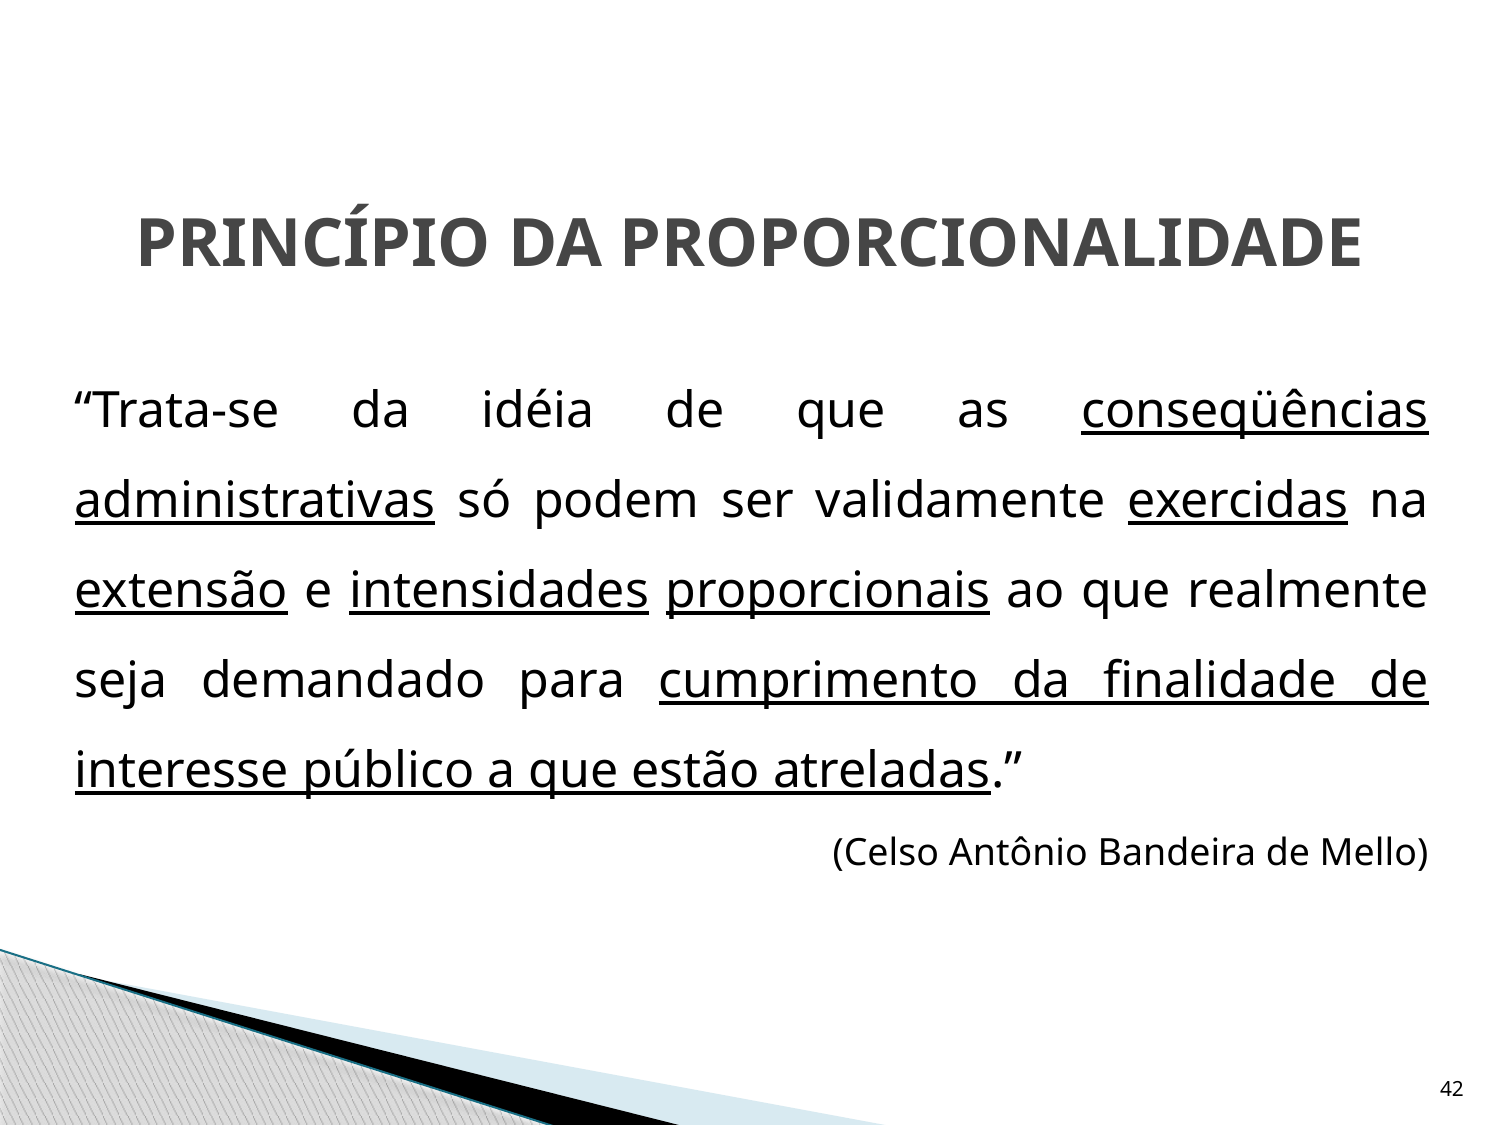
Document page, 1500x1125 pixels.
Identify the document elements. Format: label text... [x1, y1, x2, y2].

list “Trata-se da idéia de que as conseqüências administrativas só podem ser validamente exercidas na extensão e intensidades proporcionais ao que realmente seja demandado para cumprimento da finalidade de interesse público a que estão atreladas.” (Celso Antônio Bandeira de Mello) [0, 339, 1444, 1043]
slide_number 42 [1418, 1051, 1479, 1112]
title PRINCÍPIO DA PROPORCIONALIDADE [0, 175, 1500, 305]
